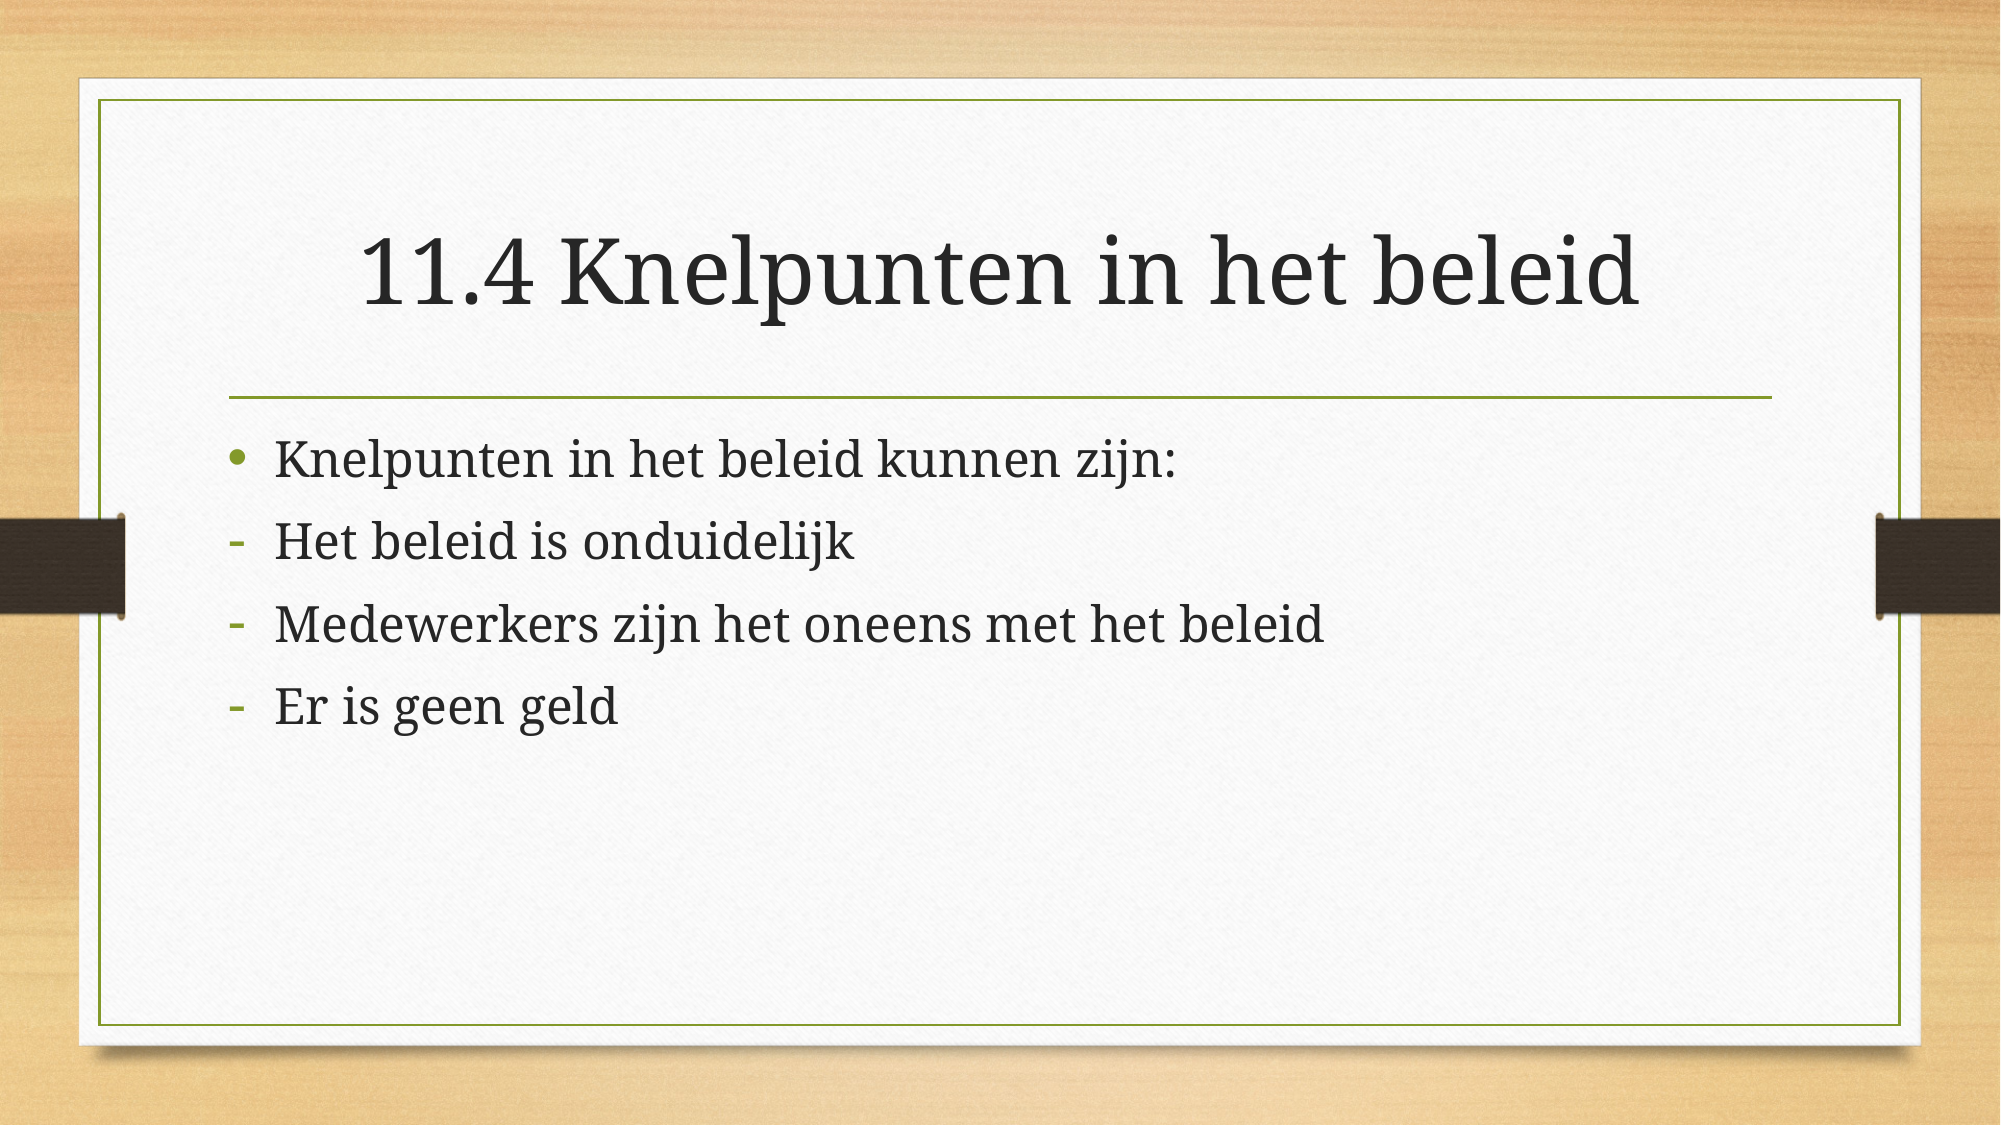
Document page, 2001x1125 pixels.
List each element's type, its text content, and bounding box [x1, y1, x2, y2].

picture [0, 0, 2001, 1125]
title 11.4 Knelpunten in het beleid [212, 161, 1788, 375]
list Knelpunten in het beleid kunnen zijn: Het beleid is onduidelijk Medewerkers zijn het oneens met het beleid Er is geen geld [212, 419, 1788, 964]
